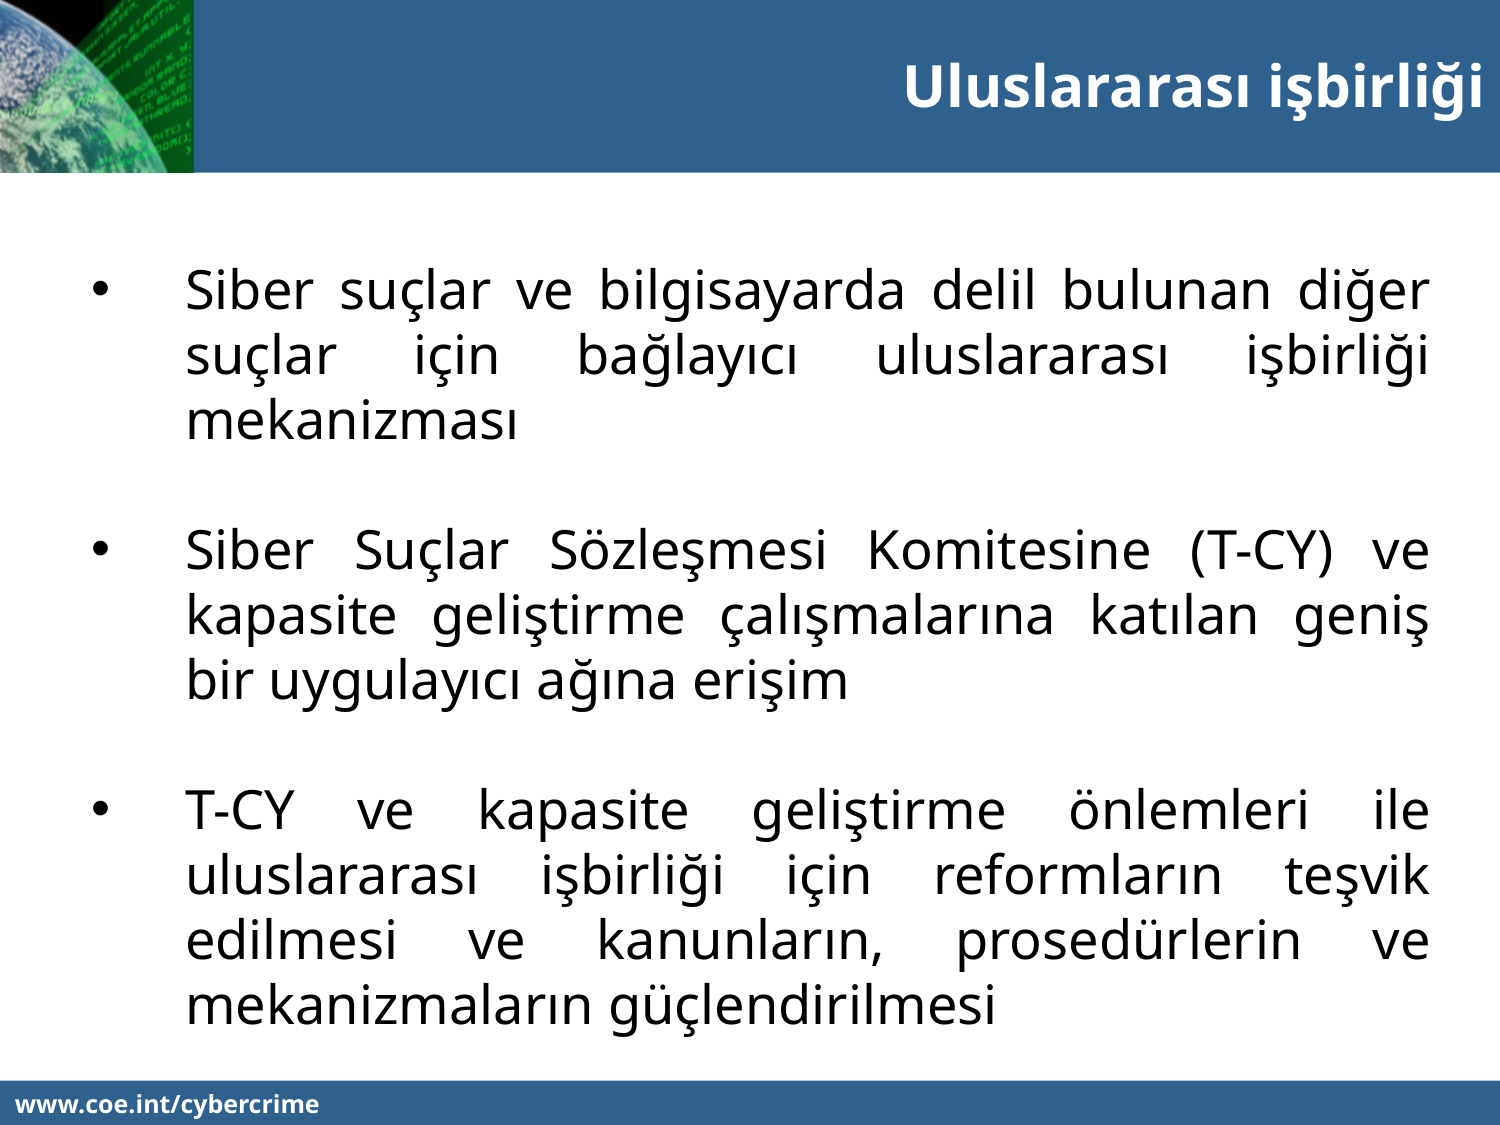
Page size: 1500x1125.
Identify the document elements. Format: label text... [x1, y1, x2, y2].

picture [0, 0, 194, 173]
text_box www.coe.int/cybercrime [0, 1079, 1500, 1125]
text_box Siber suçlar ve bilgisayarda delil bulunan diğer suçlar için bağlayıcı uluslararası işbirliği mekanizması Siber Suçlar Sözleşmesi Komitesine (T-CY) ve kapasite geliştirme çalışmalarına katılan geniş bir uygulayıcı ağına erişim T-CY ve kapasite geliştirme önlemleri ile uluslararası işbirliği için reformların teşvik edilmesi ve kanunların, prosedürlerin ve mekanizmaların güçlendirilmesi [76, 248, 1447, 1043]
text_box [868, 339, 1382, 416]
text_box Uluslararası işbirliği [197, 0, 1500, 175]
